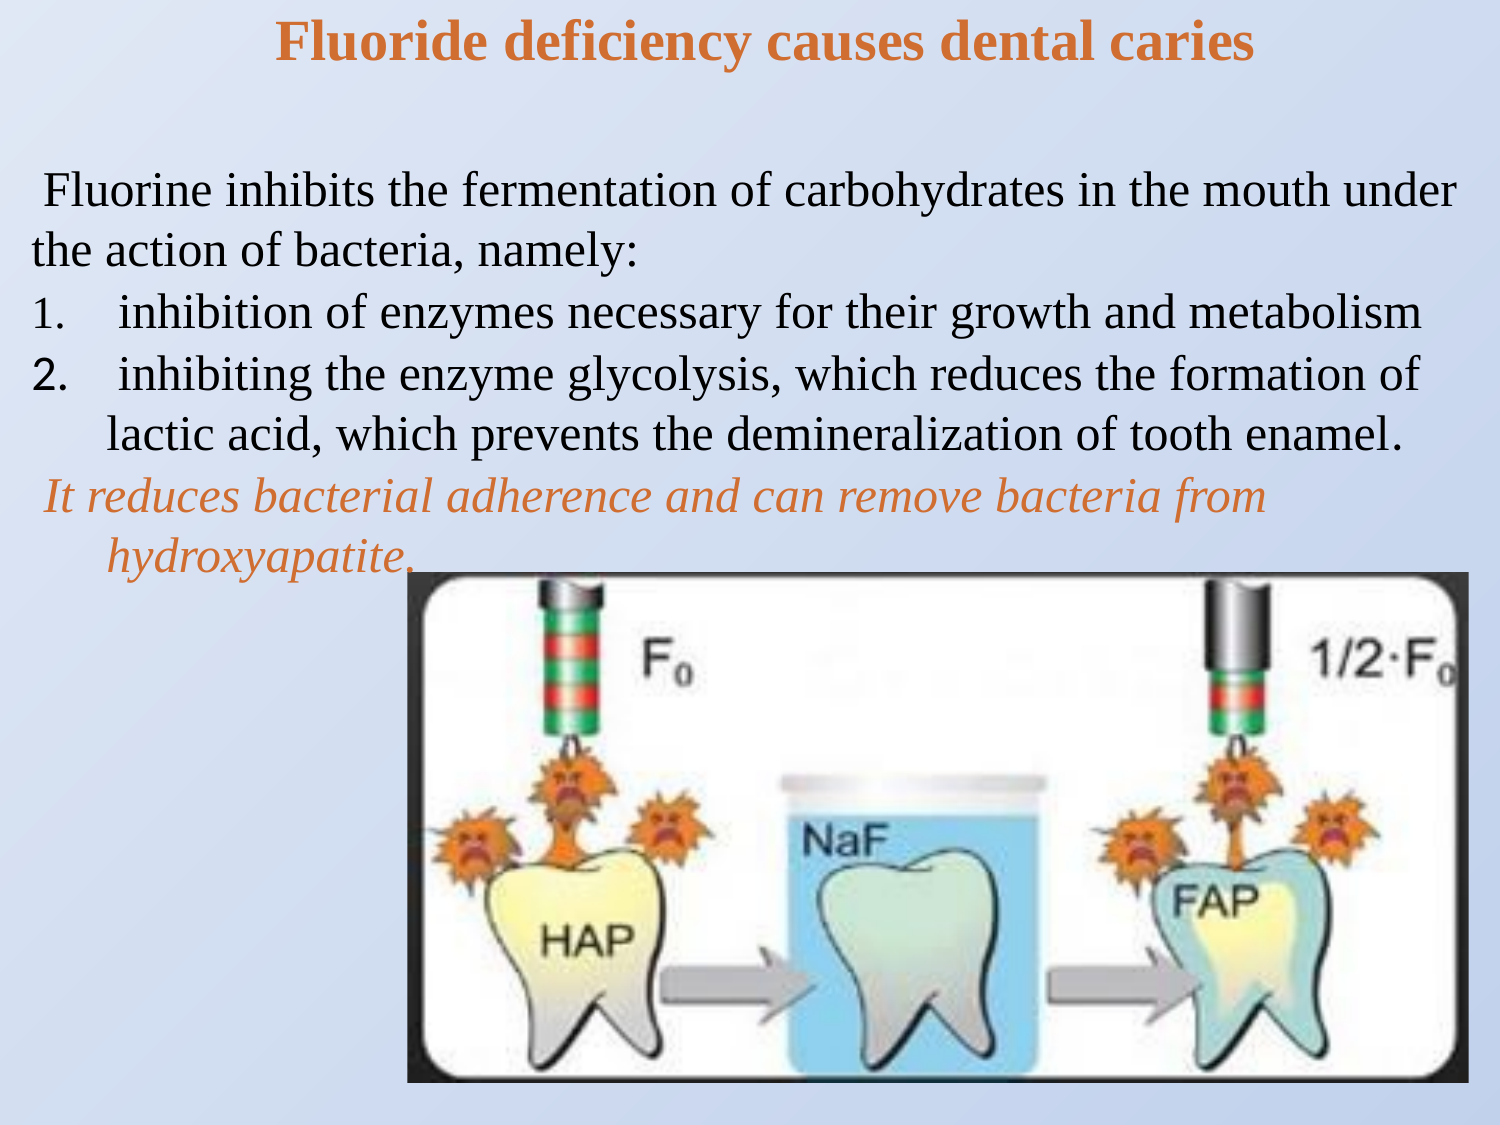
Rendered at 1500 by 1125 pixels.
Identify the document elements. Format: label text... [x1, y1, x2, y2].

text_box [407, 640, 1469, 1083]
text_box Fluoride deficiency causes dental caries Fluorine inhibits the fermentation of carbohydrates in the mouth under the action of bacteria, namely: inhibition of enzymes necessary for their growth and metabolism inhibiting the enzyme glycolysis, which reduces the formation of lactic acid, which prevents the demineralization of tooth enamel. It reduces bacterial adherence and can remove bacteria from hydroxyapatite. [29, 0, 1500, 640]
